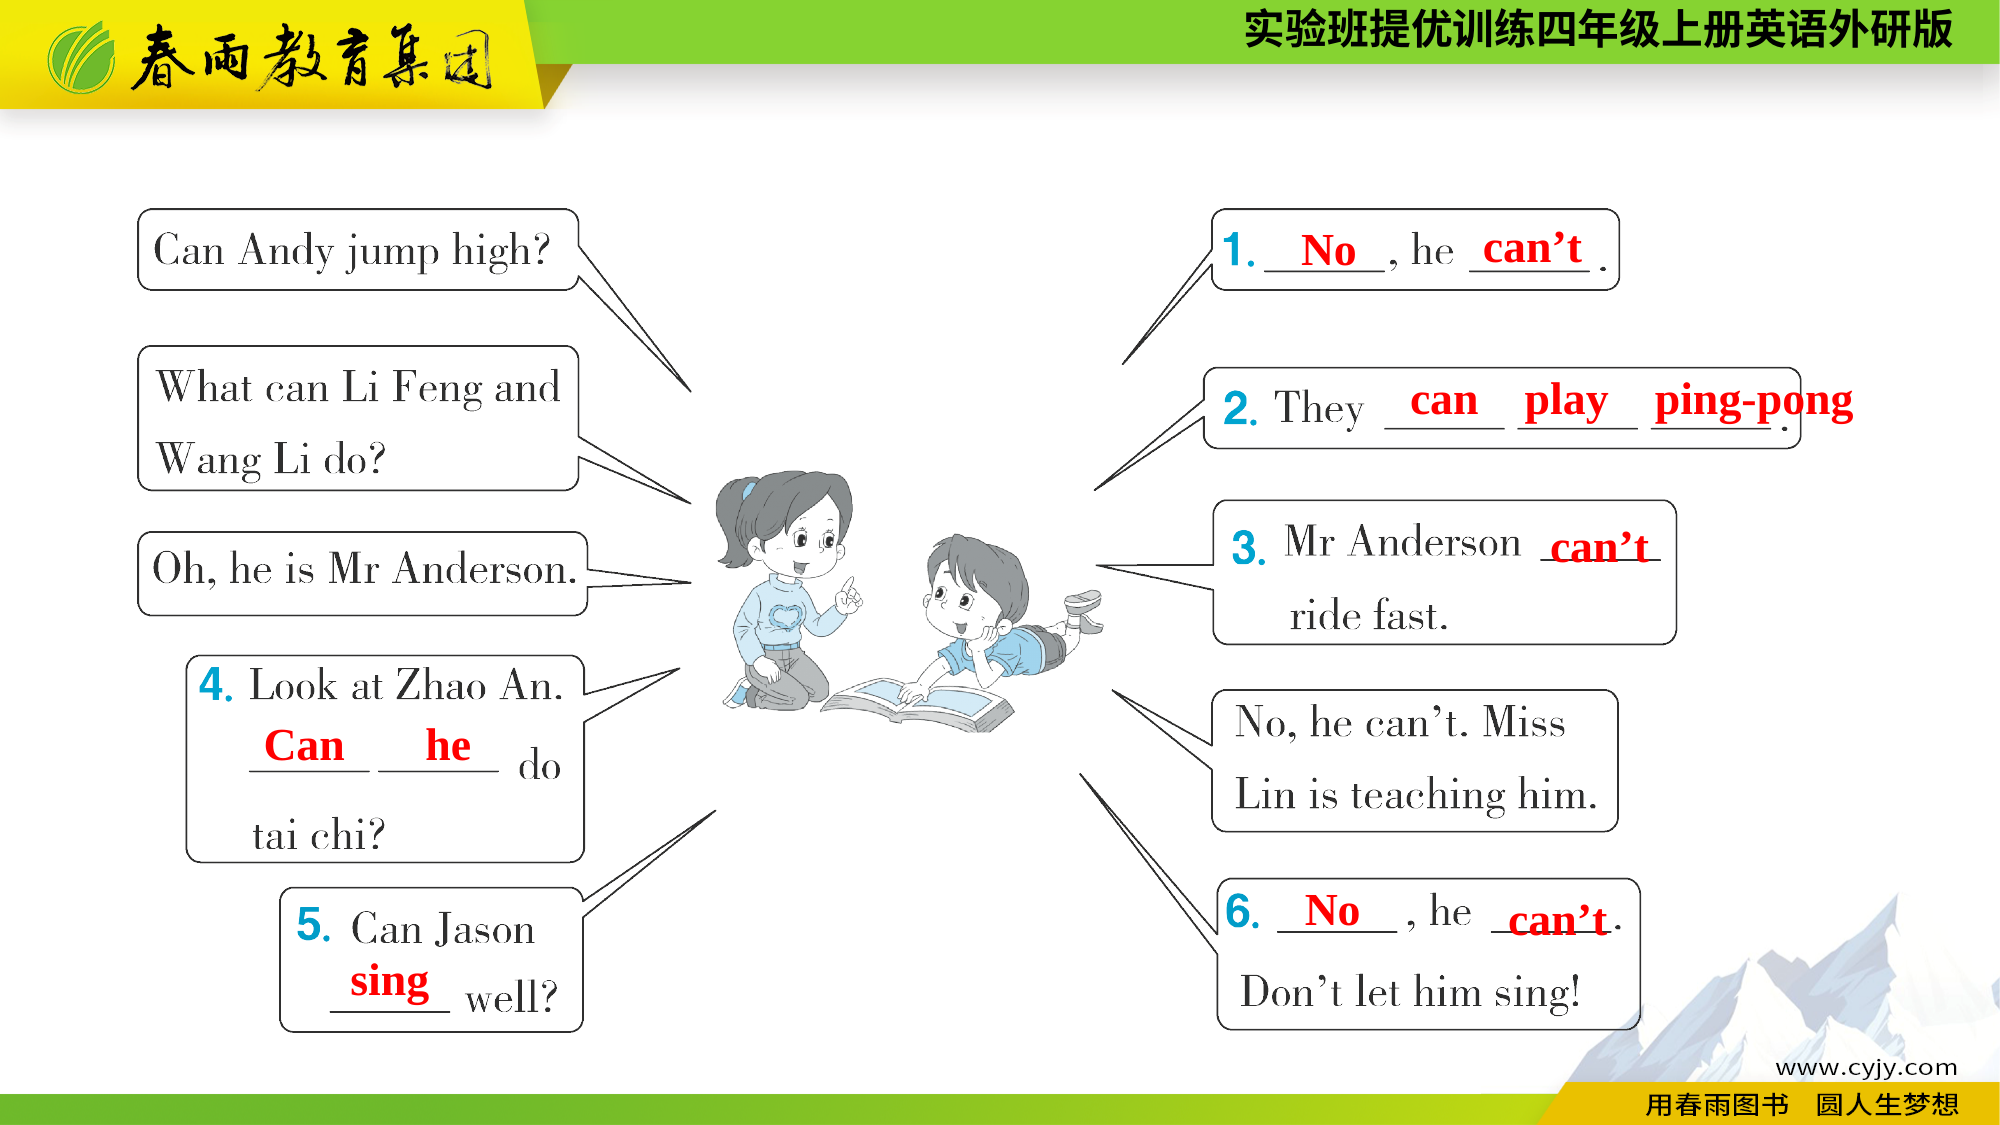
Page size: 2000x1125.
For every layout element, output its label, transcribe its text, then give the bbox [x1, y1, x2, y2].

picture [0, 0, 2000, 1125]
text_box can play ping-pong [1805, 361, 1869, 432]
